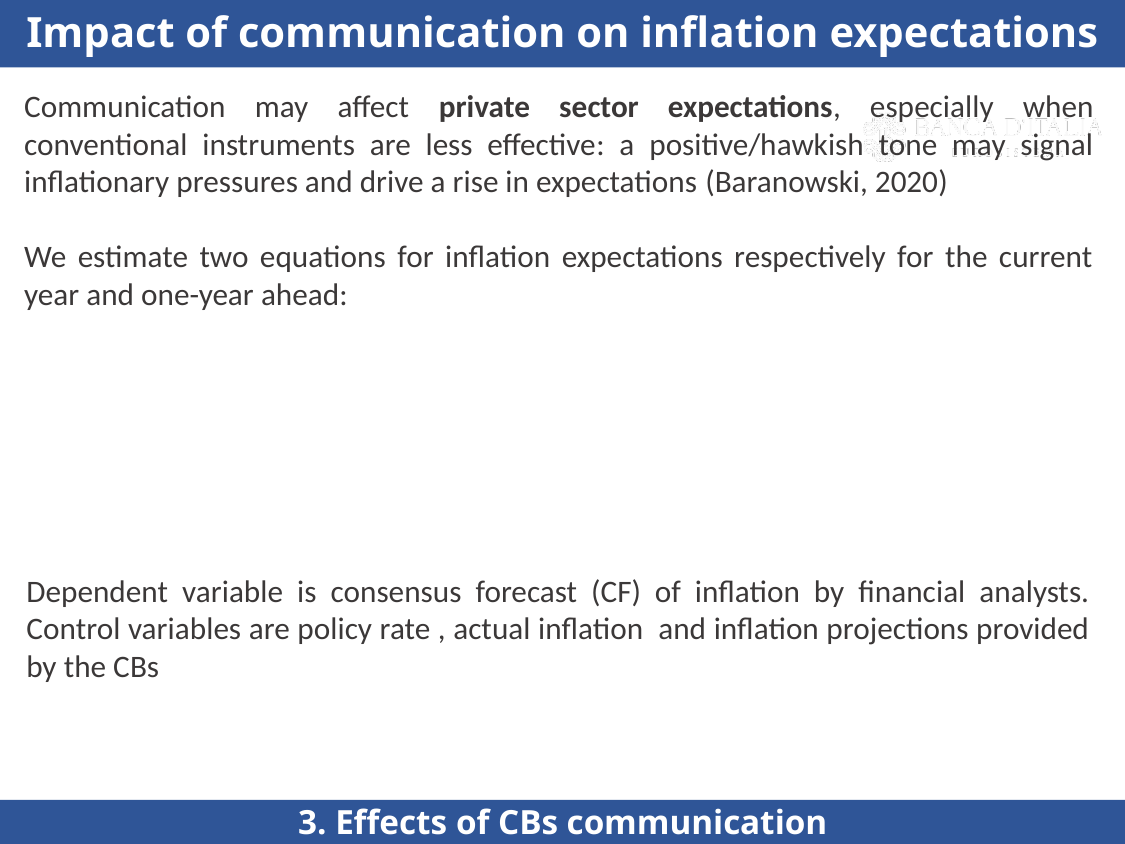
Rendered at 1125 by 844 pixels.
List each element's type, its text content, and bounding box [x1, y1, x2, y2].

title Impact of communication on inflation expectations [0, 0, 1125, 68]
text_box Communication may affect private sector expectations, especially when conventional instruments are less effective: a positive/hawkish tone may signal inflationary pressures and drive a rise in expectations (Baranowski, 2020) We estimate two equations for inflation expectations respectively for the current year and one-year ahead: [7, 79, 1109, 319]
picture [863, 112, 1102, 162]
text_box 3. Effects of CBs communication [0, 799, 1125, 844]
